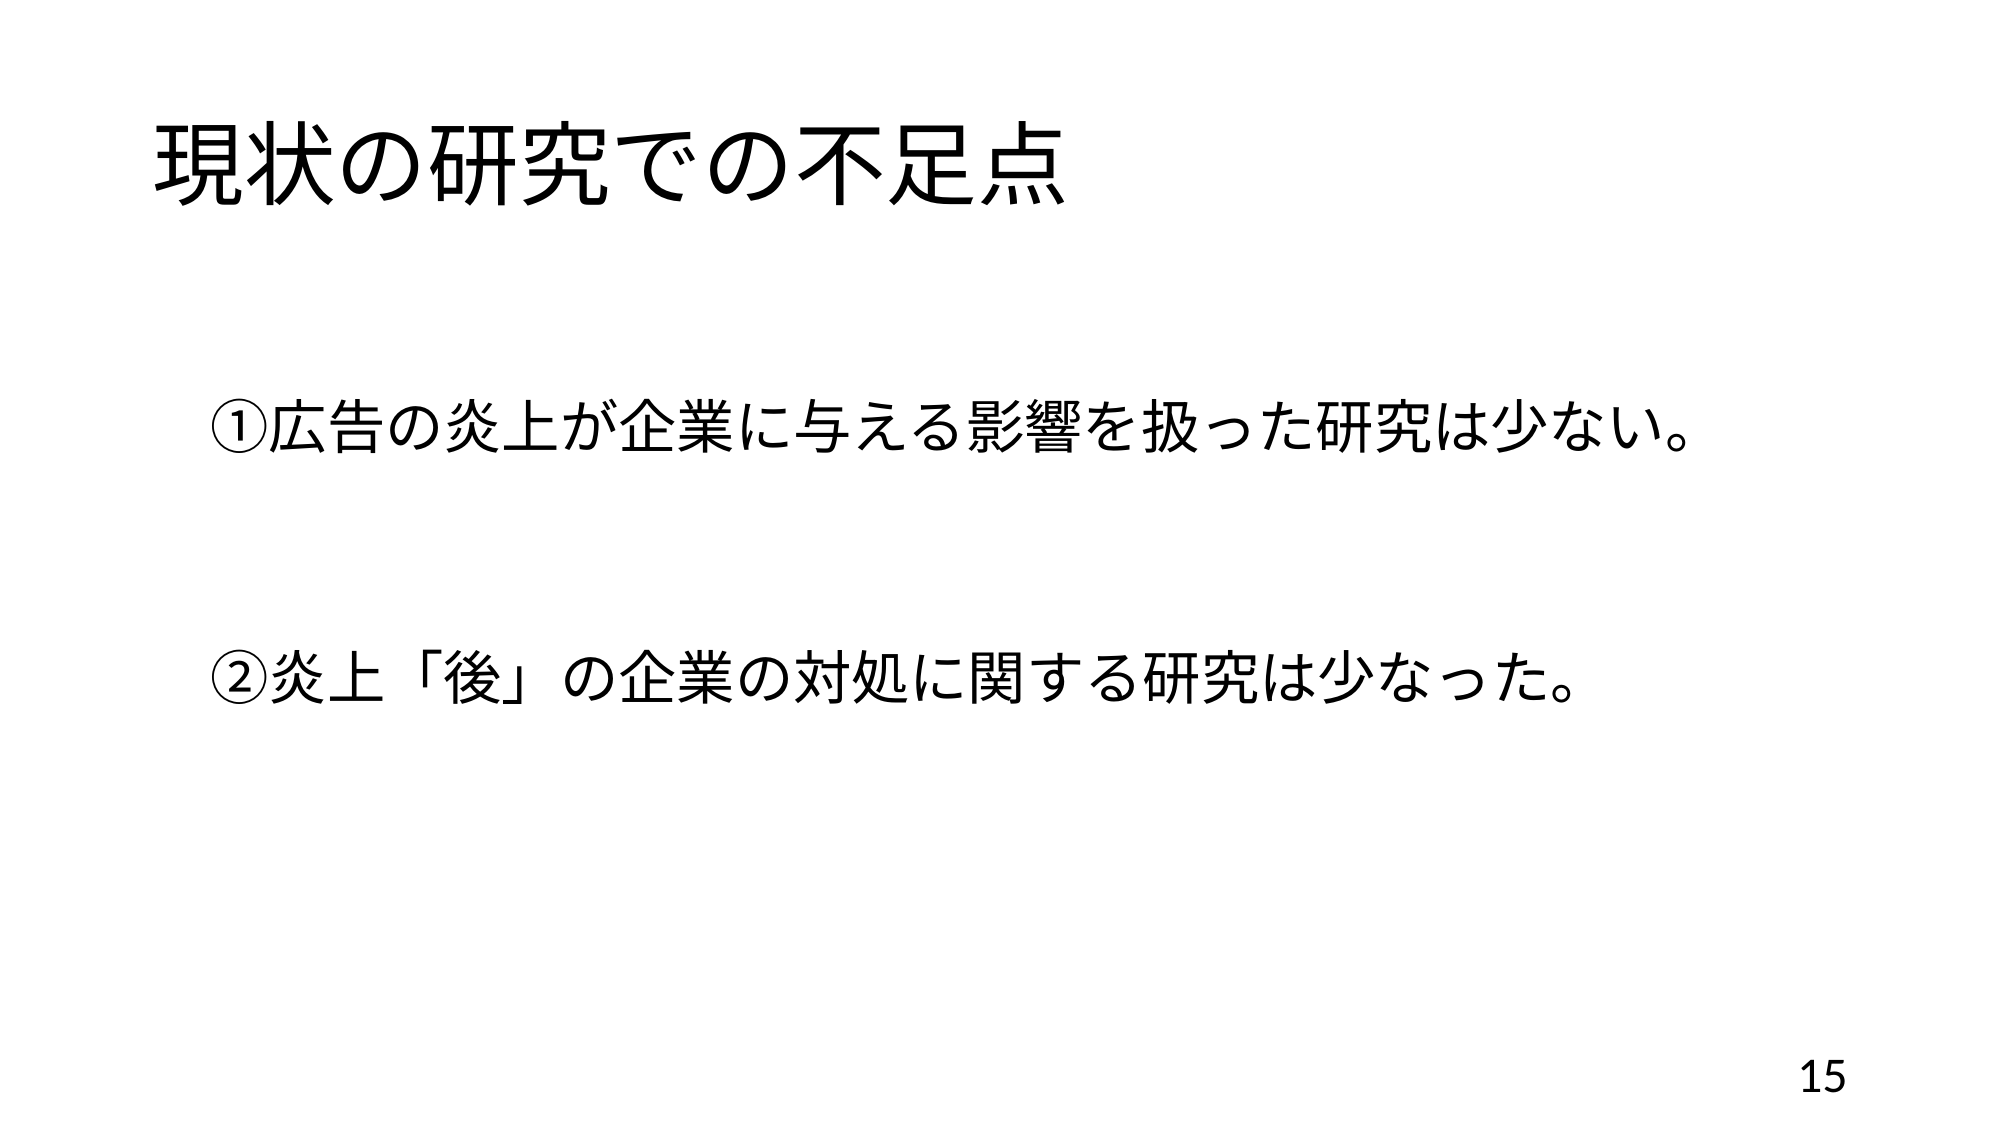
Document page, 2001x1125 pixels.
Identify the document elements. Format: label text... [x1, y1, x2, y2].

list ①広告の炎上が企業に与える影響を扱った研究は少ない。 ②炎上「後」の企業の対処に関する研究は少なった。 [137, 299, 1863, 1014]
slide_number 15 [1412, 1042, 1863, 1103]
title 現状の研究での不足点 [137, 59, 1863, 278]
